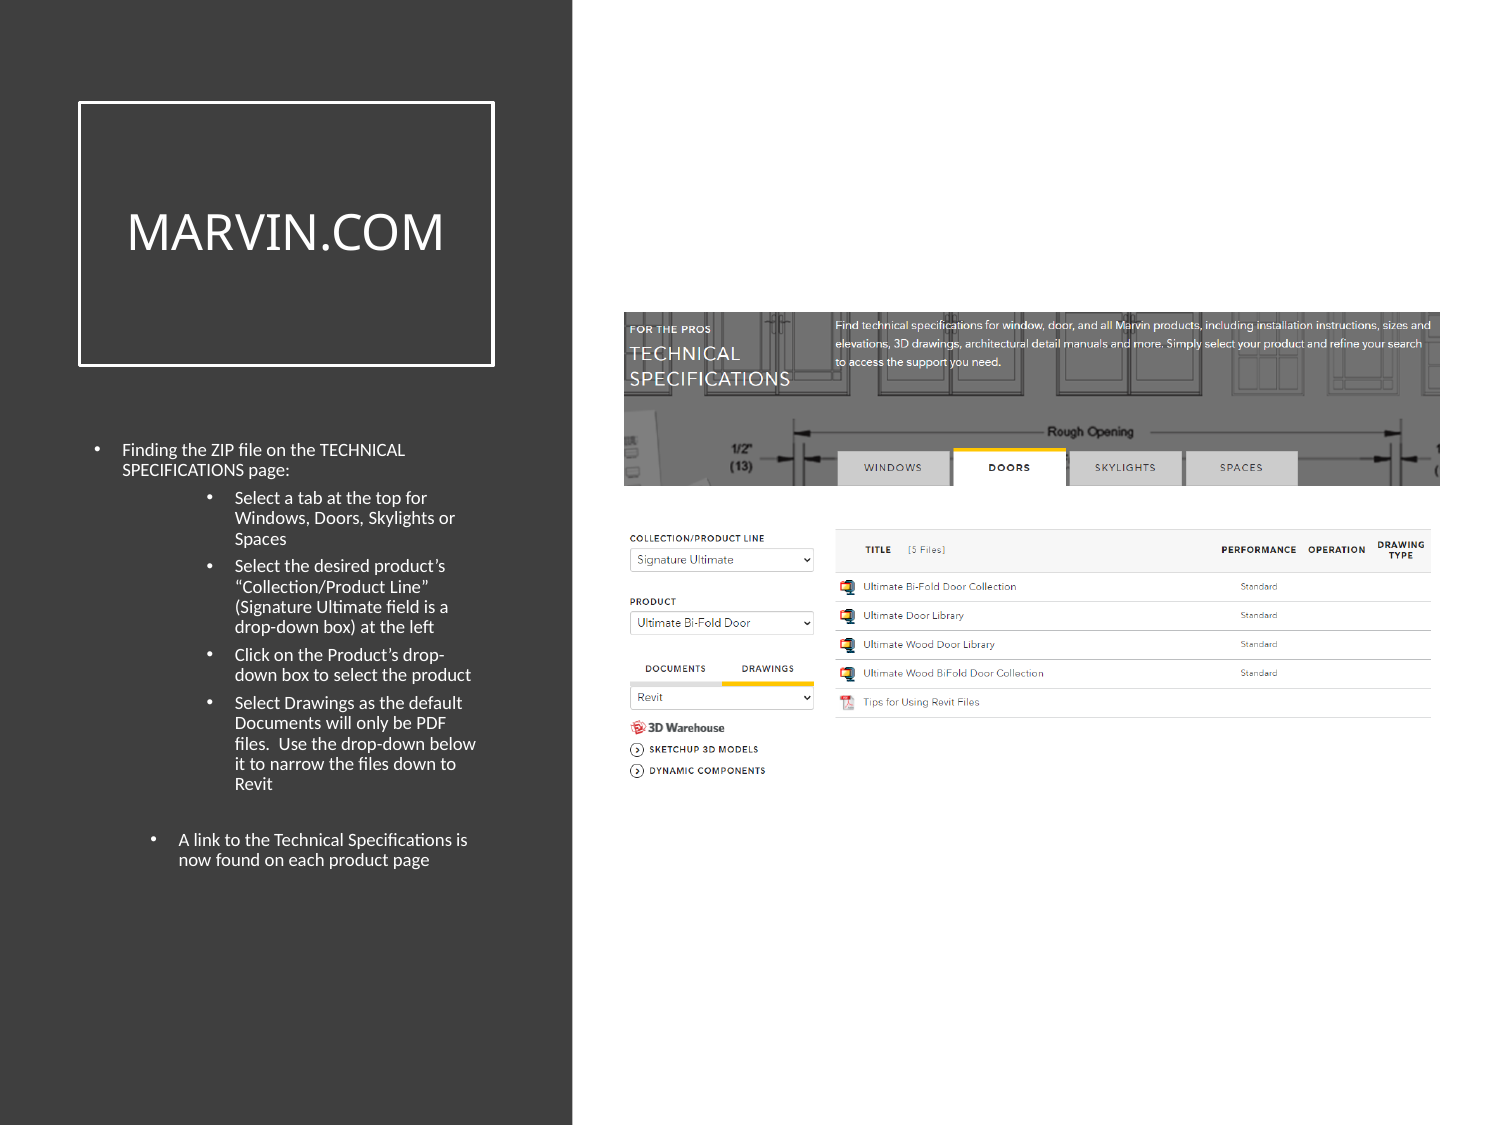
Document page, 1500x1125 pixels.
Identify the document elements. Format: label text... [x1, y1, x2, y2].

list Finding the ZIP file on the TECHNICAL SPECIFICATIONS page: Select a tab at the top for Windows, Doors, Skylights or Spaces Select the desired product’s “Collection/Product Line” (Signature Ultimate field is a drop-down box) at the left Click on the Product’s drop-down box to select the product Select Drawings as the default Documents will only be PDF files. Use the drop-down below it to narrow the files down to Revit A link to the Technical Specifications is now found on each product page [79, 432, 493, 1050]
title MARVIN.COM [79, 102, 493, 366]
text_box [0, 0, 573, 1125]
picture [624, 312, 1440, 786]
